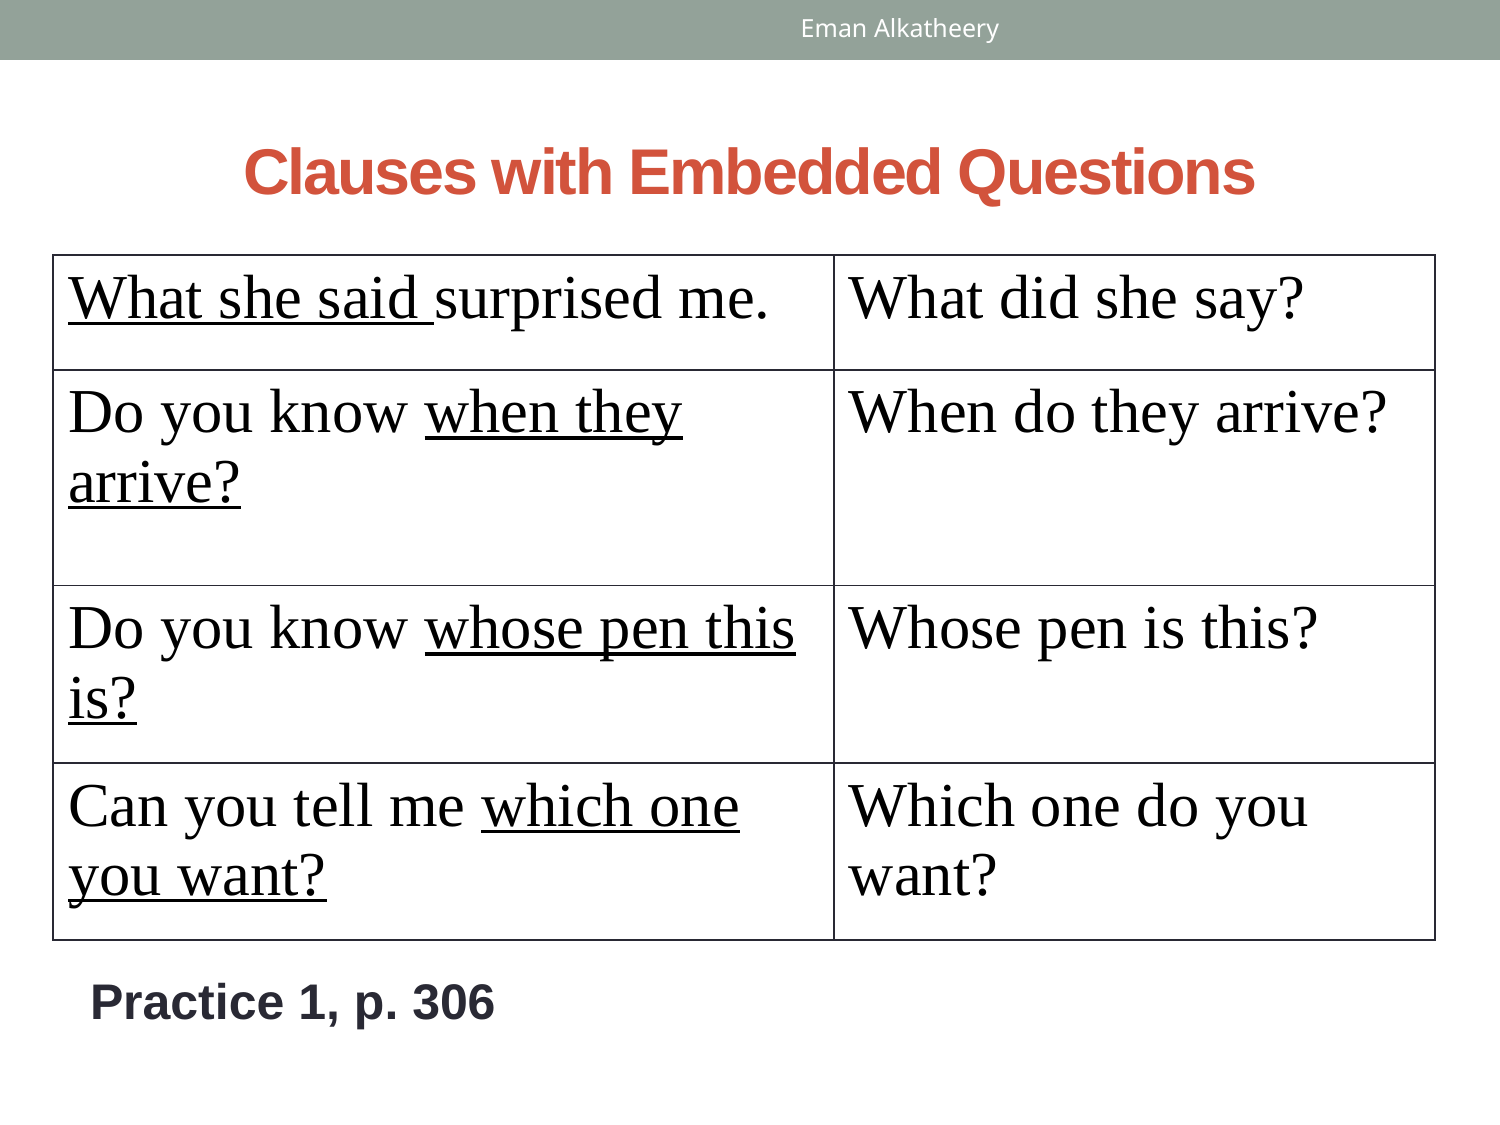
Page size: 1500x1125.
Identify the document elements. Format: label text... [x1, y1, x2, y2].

table_cell Which one do you want? [835, 764, 1434, 939]
table_cell Do you know whose pen this is? [54, 586, 833, 762]
table_cell Do you know when they arrive? [54, 371, 833, 585]
table_header What did she say? [835, 256, 1434, 369]
table_cell Can you tell me which one you want? [54, 764, 833, 939]
table_cell Whose pen is this? [835, 586, 1434, 762]
table_header What she said surprised me. [54, 256, 833, 369]
table_cell When do they arrive? [835, 371, 1434, 585]
footer Eman Alkatheery [562, 3, 1238, 57]
list Practice 1, p. 306 [75, 941, 1425, 1063]
title Clauses with Embedded Questions [75, 87, 1425, 250]
